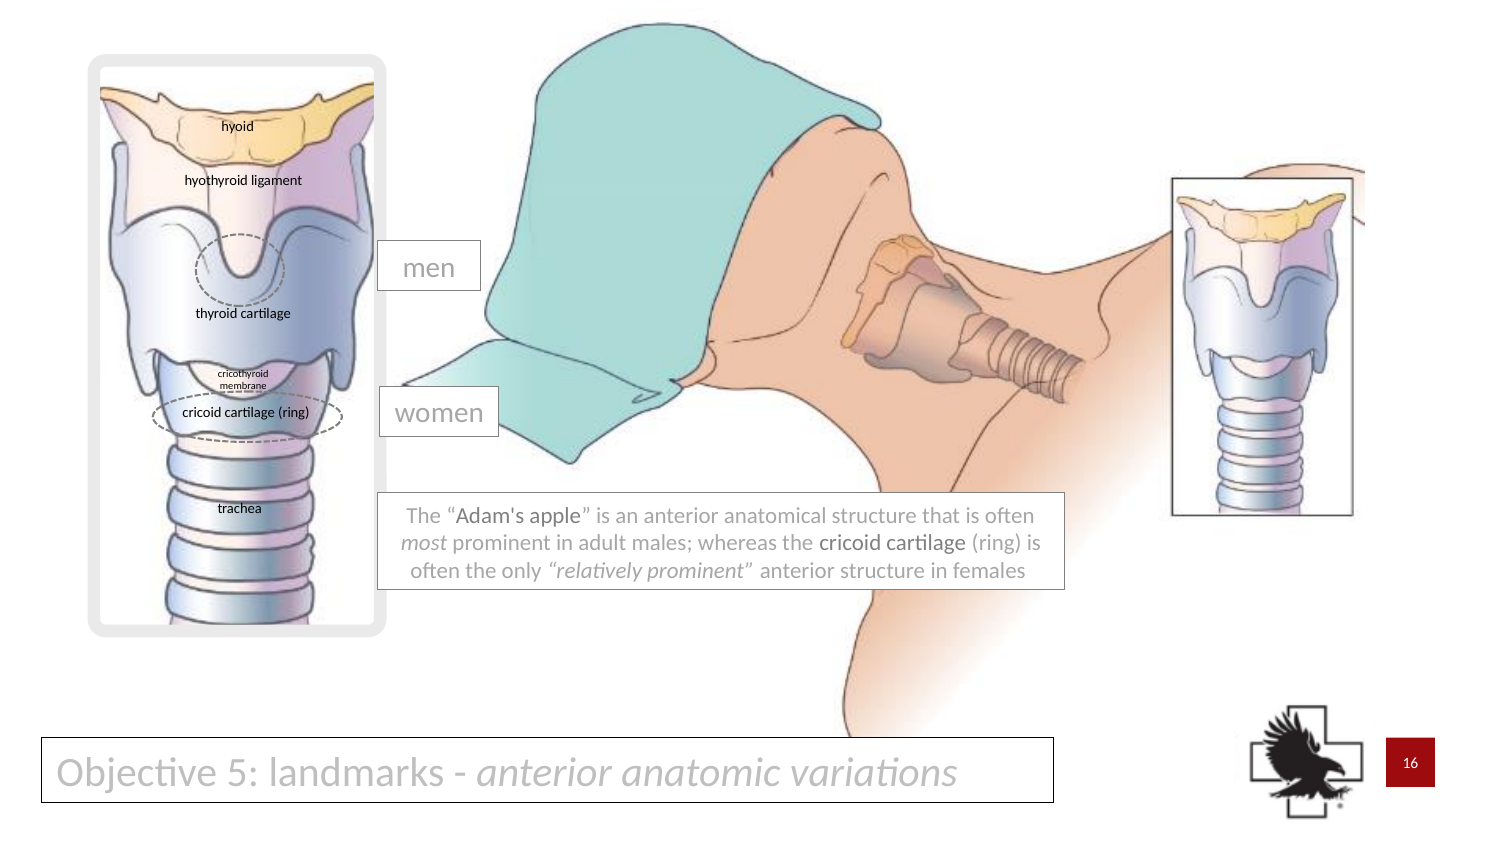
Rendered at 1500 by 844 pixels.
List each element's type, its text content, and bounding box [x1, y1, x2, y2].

text_box Objective 5: landmarks - anterior anatomic variations [41, 737, 1054, 803]
slide_number 16 [1386, 737, 1435, 787]
picture [93, 7, 1376, 831]
